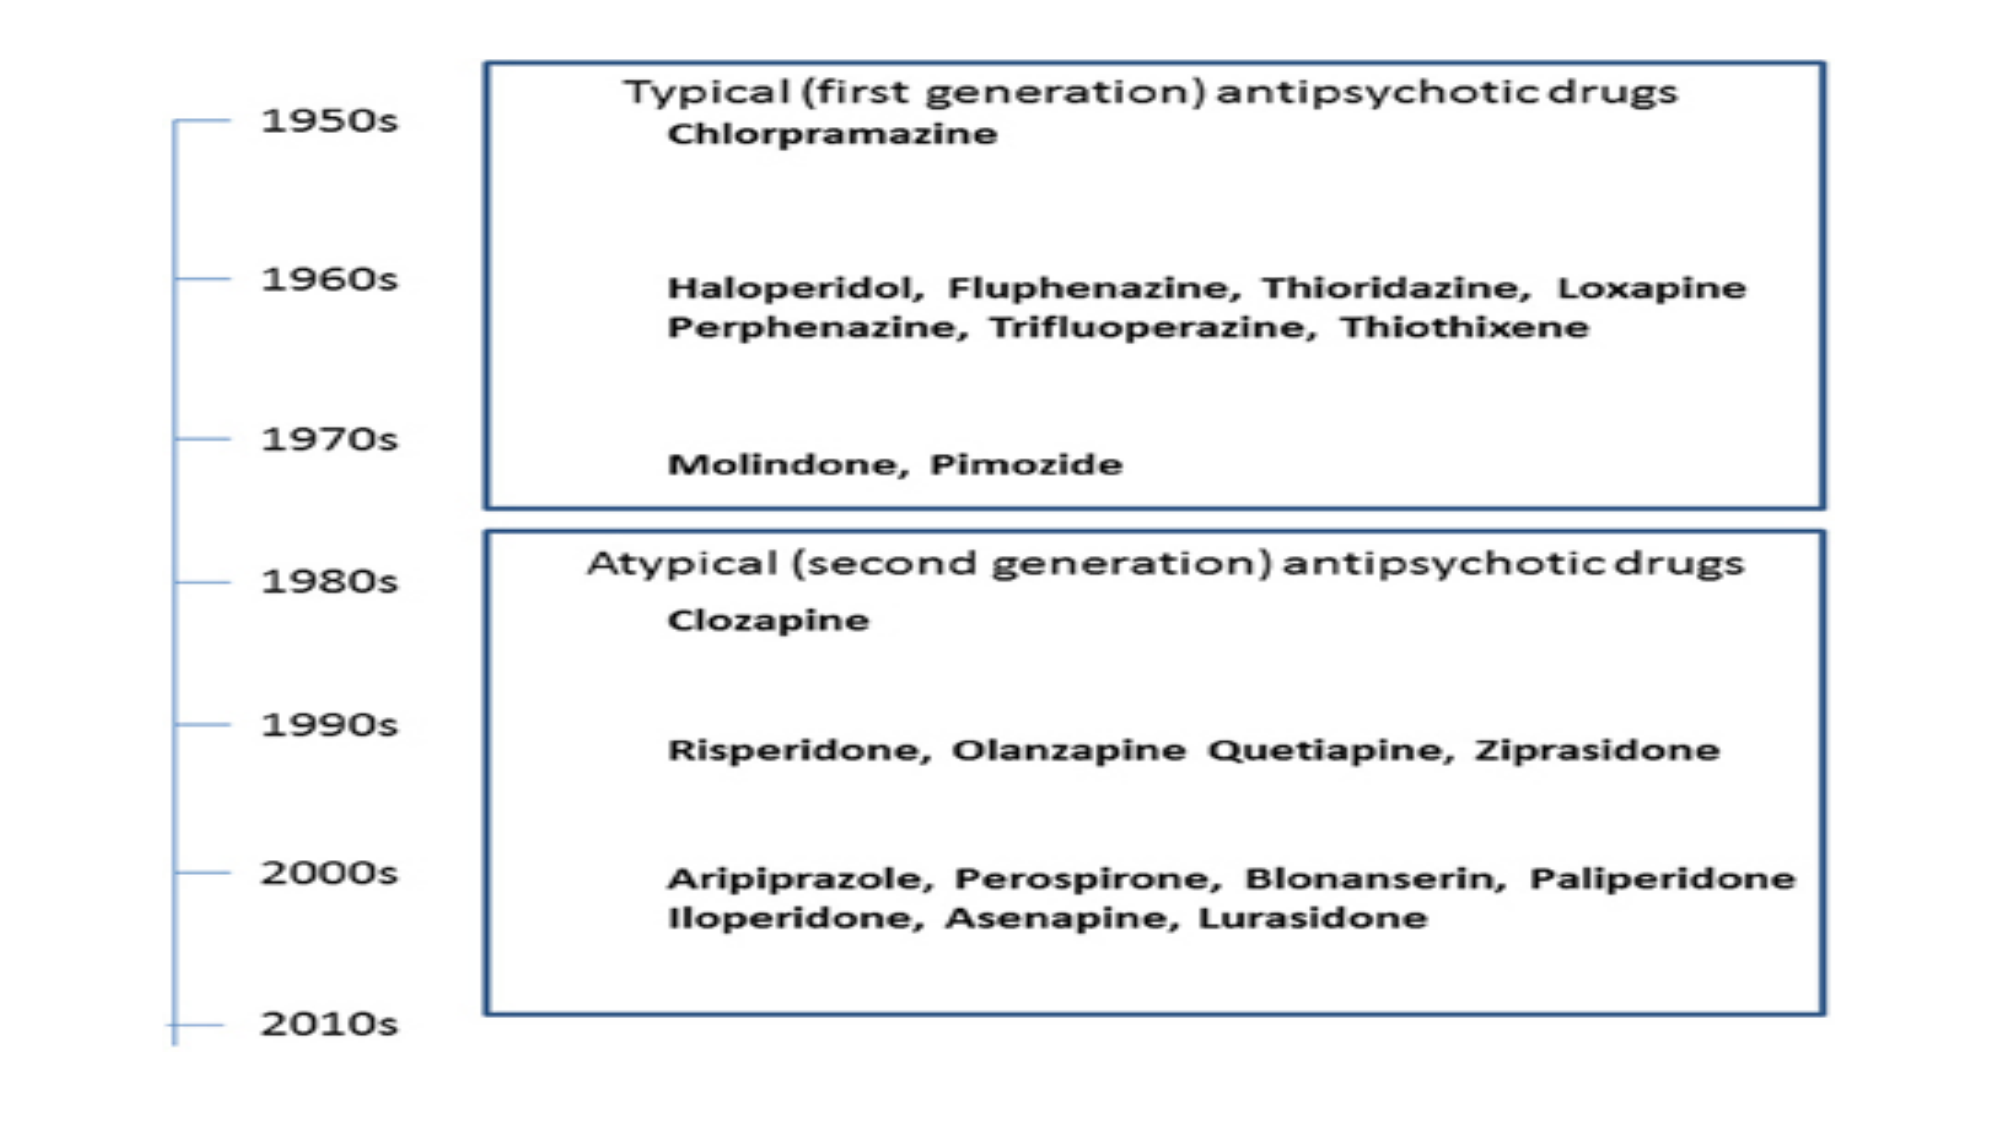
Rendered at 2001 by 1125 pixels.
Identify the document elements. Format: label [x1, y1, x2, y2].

picture [162, 58, 1835, 1052]
